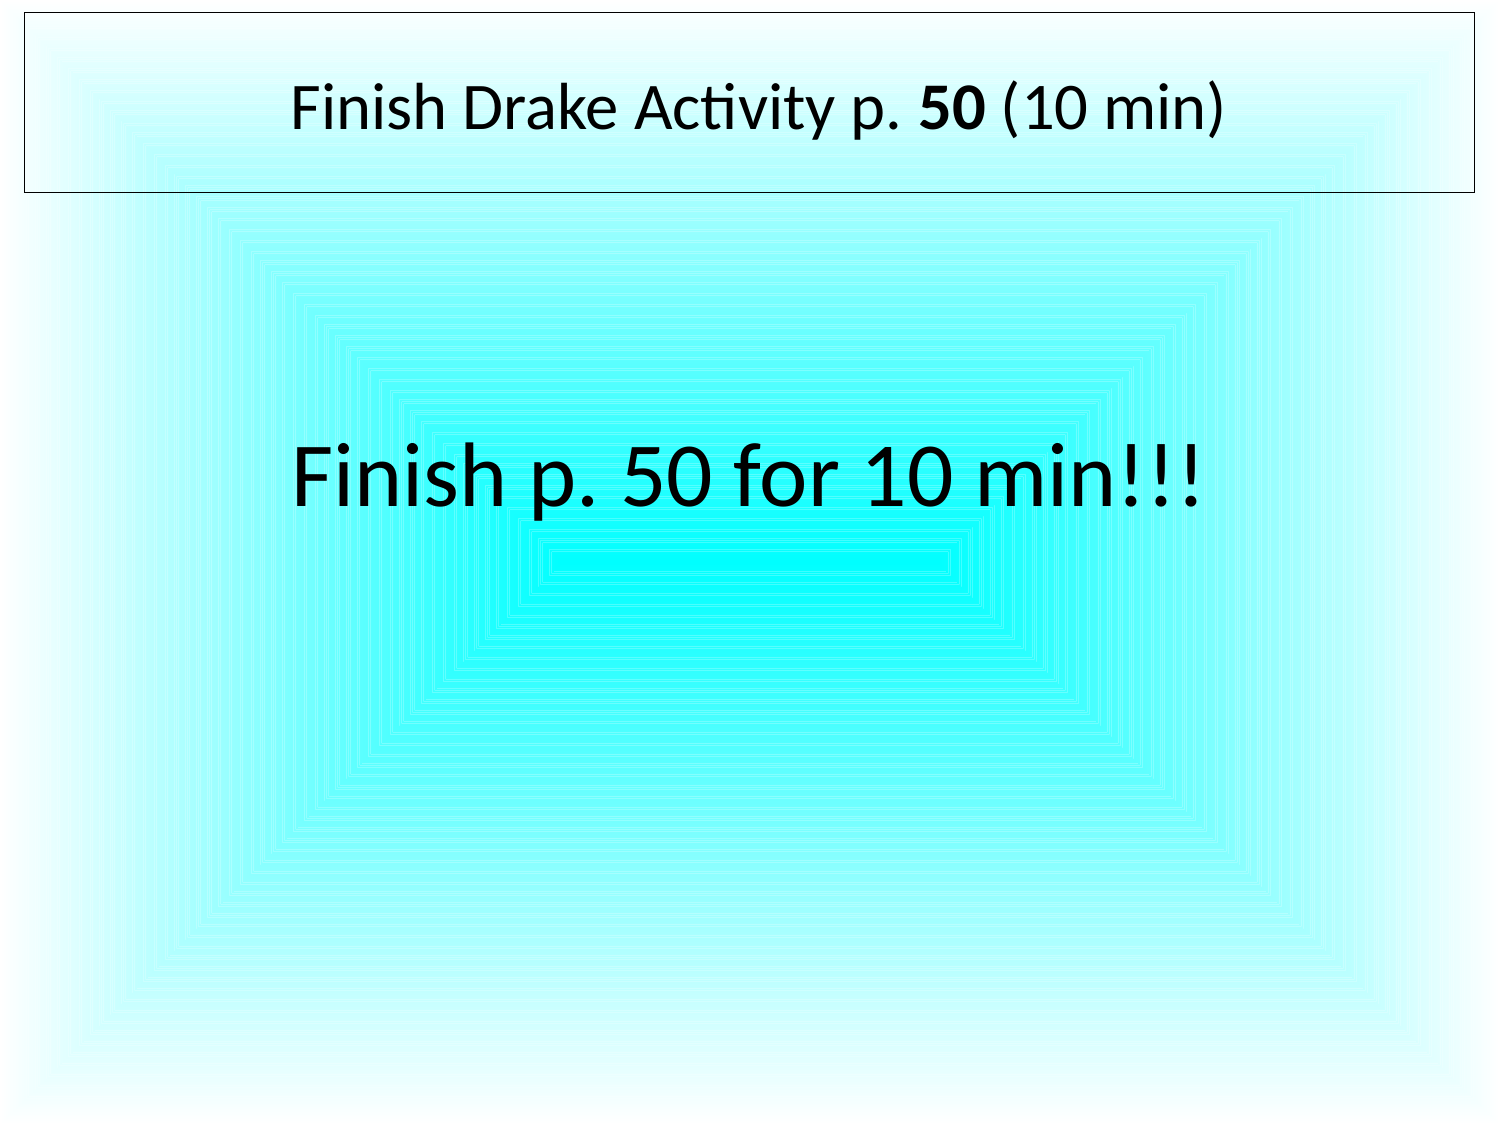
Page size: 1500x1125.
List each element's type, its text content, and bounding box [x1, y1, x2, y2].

title Finish p. 50 for 10 min!!! [112, 349, 1388, 591]
text_box Finish Drake Activity p. 50 (10 min) [24, 12, 1475, 193]
